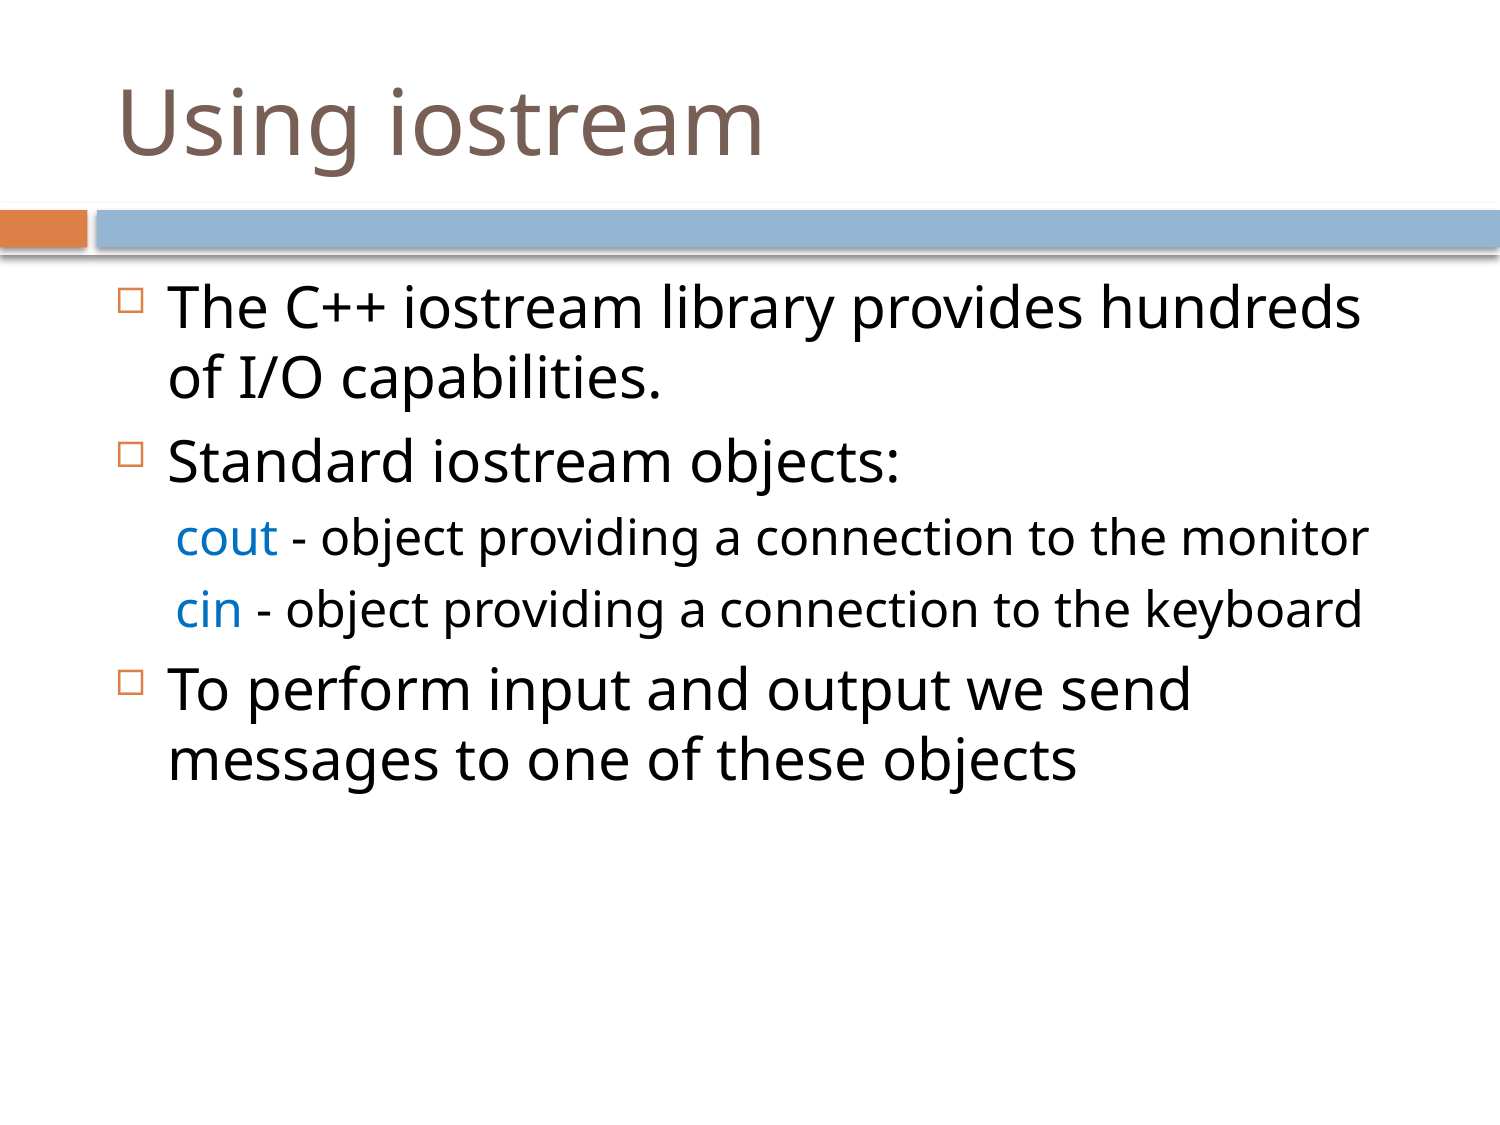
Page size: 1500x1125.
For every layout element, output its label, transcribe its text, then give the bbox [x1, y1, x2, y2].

list The C++ iostream library provides hundreds of I/O capabilities. Standard iostream objects: cout - object providing a connection to the monitor cin - object providing a connection to the keyboard To perform input and output we send messages to one of these objects [100, 262, 1438, 1005]
title Using iostream [100, 37, 1438, 200]
